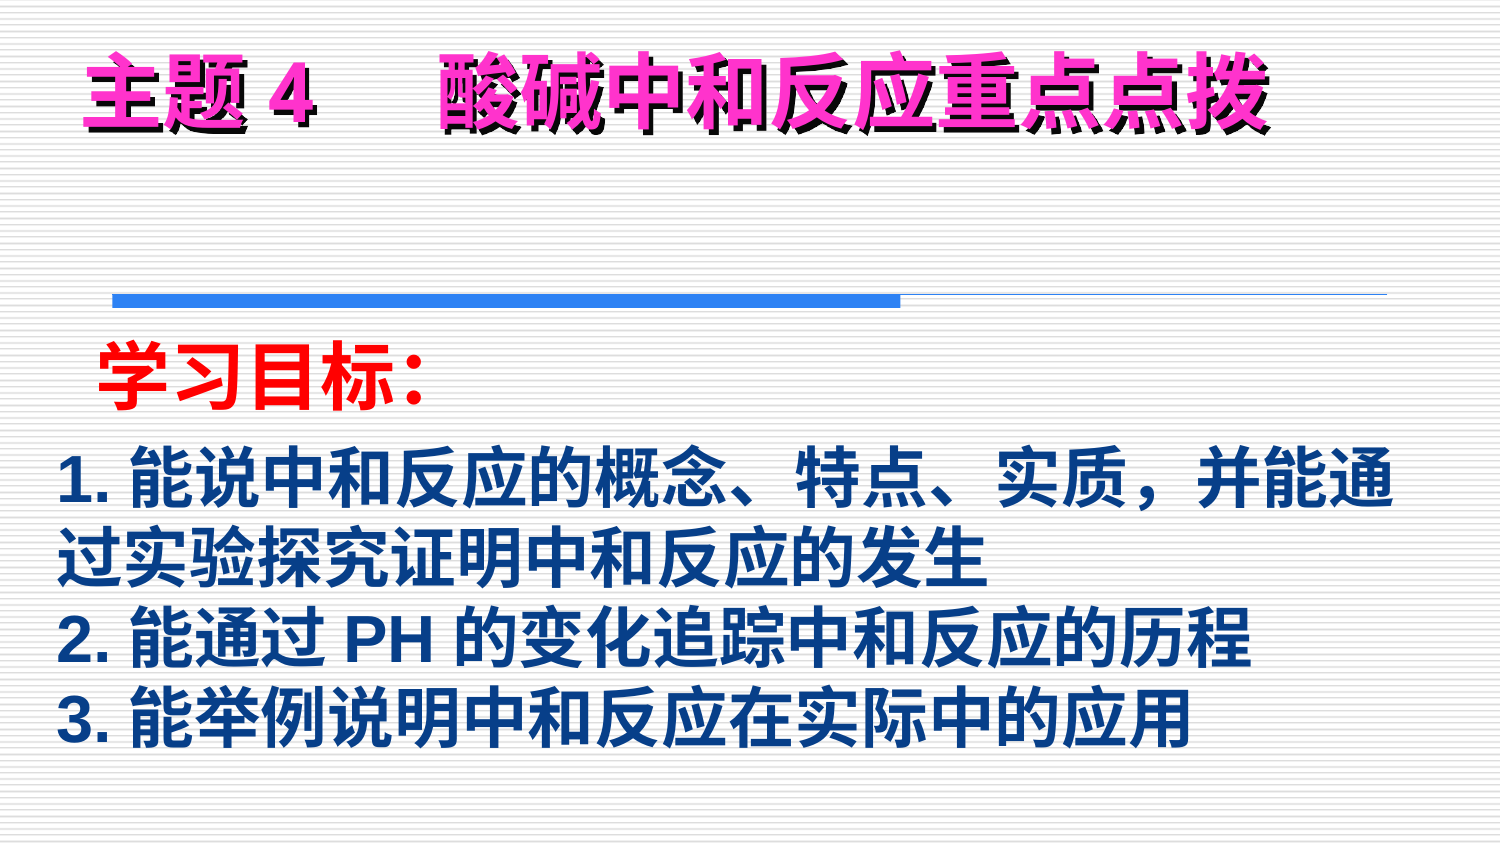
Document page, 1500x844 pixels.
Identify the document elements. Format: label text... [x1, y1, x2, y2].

text_box 1.能说中和反应的概念、特点、实质，并能通过实验探究证明中和反应的发生 2.能通过PH的变化追踪中和反应的历程 3.能举例说明中和反应在实际中的应用 [41, 428, 1465, 763]
title 主题4 酸碱中和反应重点点拨 [64, 32, 1500, 173]
picture [0, 0, 1500, 844]
text_box 学习目标： [80, 322, 777, 427]
